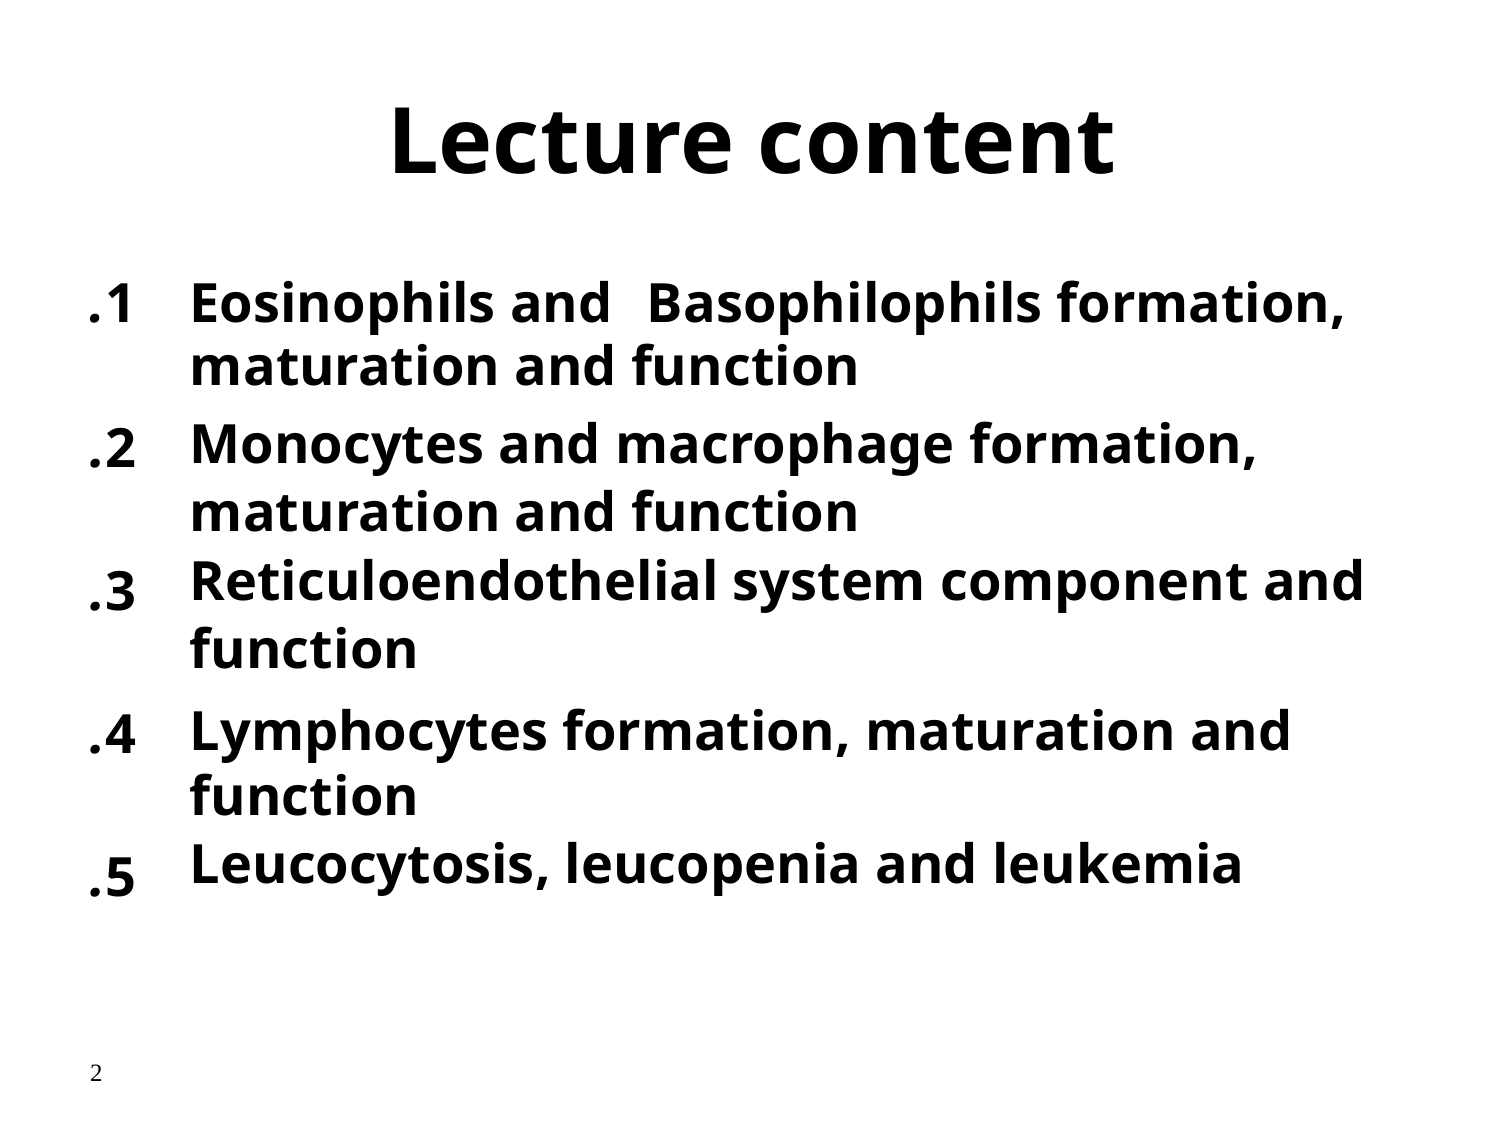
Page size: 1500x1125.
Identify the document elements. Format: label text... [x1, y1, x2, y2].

text_box .3 [87, 556, 144, 622]
text_box .5 [87, 842, 144, 908]
text_box .4 [87, 699, 144, 765]
slide_number 10 [85, 1059, 120, 1125]
text_box .2 [87, 413, 144, 479]
text_box .1 Eosinophils and Basophilophils formation, maturation and function Monocytes and macrophage formation, maturation and function Reticuloendothelial system component and function Lymphocytes formation, maturation and function Leucocytosis, leucopenia and leukemia [87, 270, 1369, 895]
title Lecture content [136, 55, 1364, 270]
